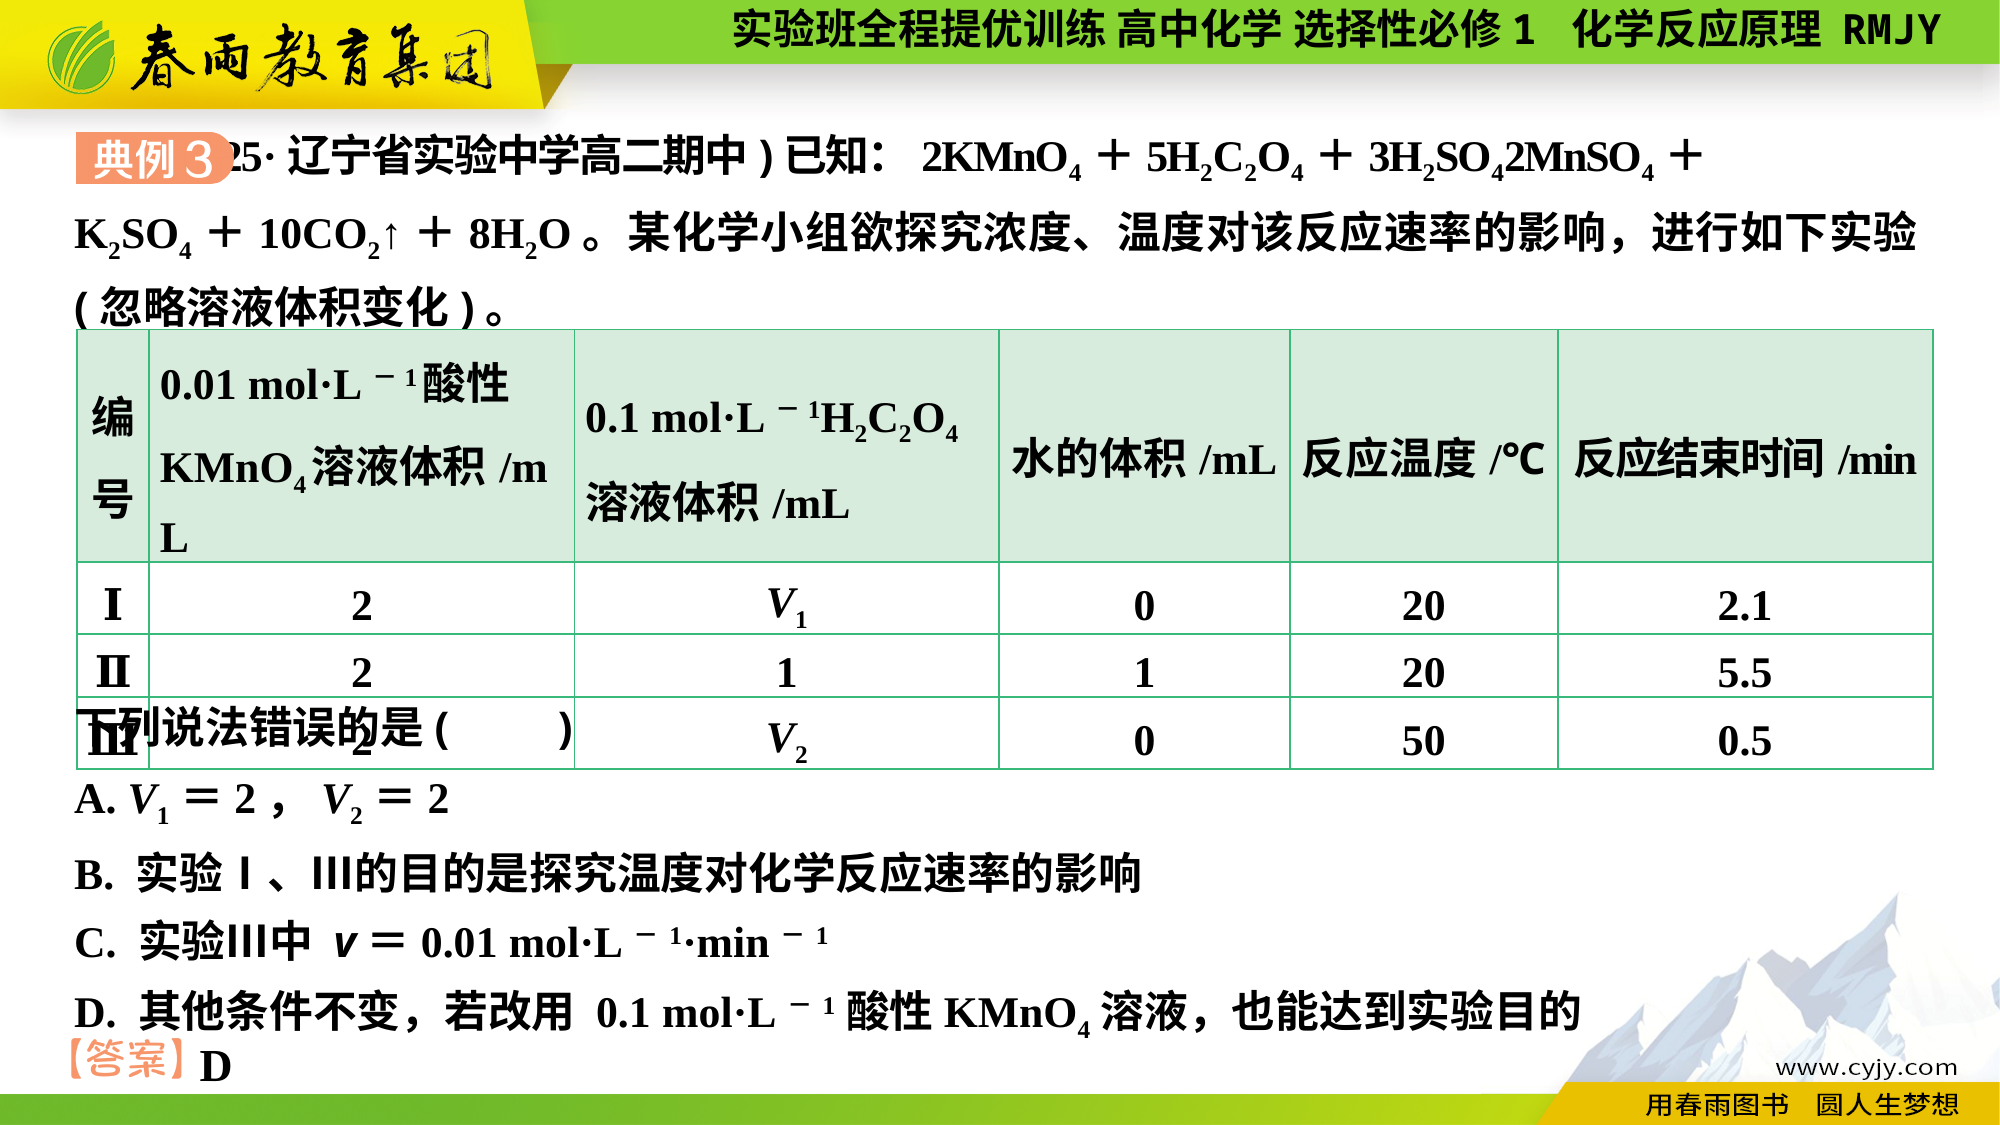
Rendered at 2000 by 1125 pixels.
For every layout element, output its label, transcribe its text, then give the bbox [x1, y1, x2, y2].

table_header 反应温度/℃ [1291, 330, 1557, 561]
picture [0, 0, 2000, 1125]
table_cell Ⅱ [78, 635, 148, 696]
table_cell 2.1 [1559, 563, 1932, 633]
table_cell 1 [1000, 635, 1289, 696]
table_cell V1 [575, 563, 998, 633]
table_cell 20 [1291, 563, 1557, 633]
table_cell Ⅰ [78, 563, 148, 633]
table_cell 2 [150, 698, 574, 768]
table_header 0.01 mol·L－1酸性KMnO4溶液体积/mL [150, 330, 574, 561]
table_header 编 号 [78, 330, 148, 561]
table_cell 20 [1291, 635, 1557, 696]
table_cell 2 [150, 635, 574, 696]
table_cell 50 [1291, 698, 1557, 768]
table_header 反应结束时间/min [1559, 330, 1932, 561]
table_cell V2 [575, 698, 998, 768]
table_cell 0 [1000, 563, 1289, 633]
text_box D [184, 1012, 248, 1099]
table_cell 0 [1000, 698, 1289, 768]
table_cell 2 [150, 563, 574, 633]
table_cell 0.5 [1559, 698, 1932, 768]
table_header 0.1 mol·L－1H2C2O4溶液体积/mL [575, 330, 998, 561]
table_cell 5.5 [1559, 635, 1932, 696]
table_cell 1 [575, 635, 998, 696]
table_cell Ⅲ [78, 698, 148, 768]
table_header 水的体积/mL [1000, 330, 1289, 561]
